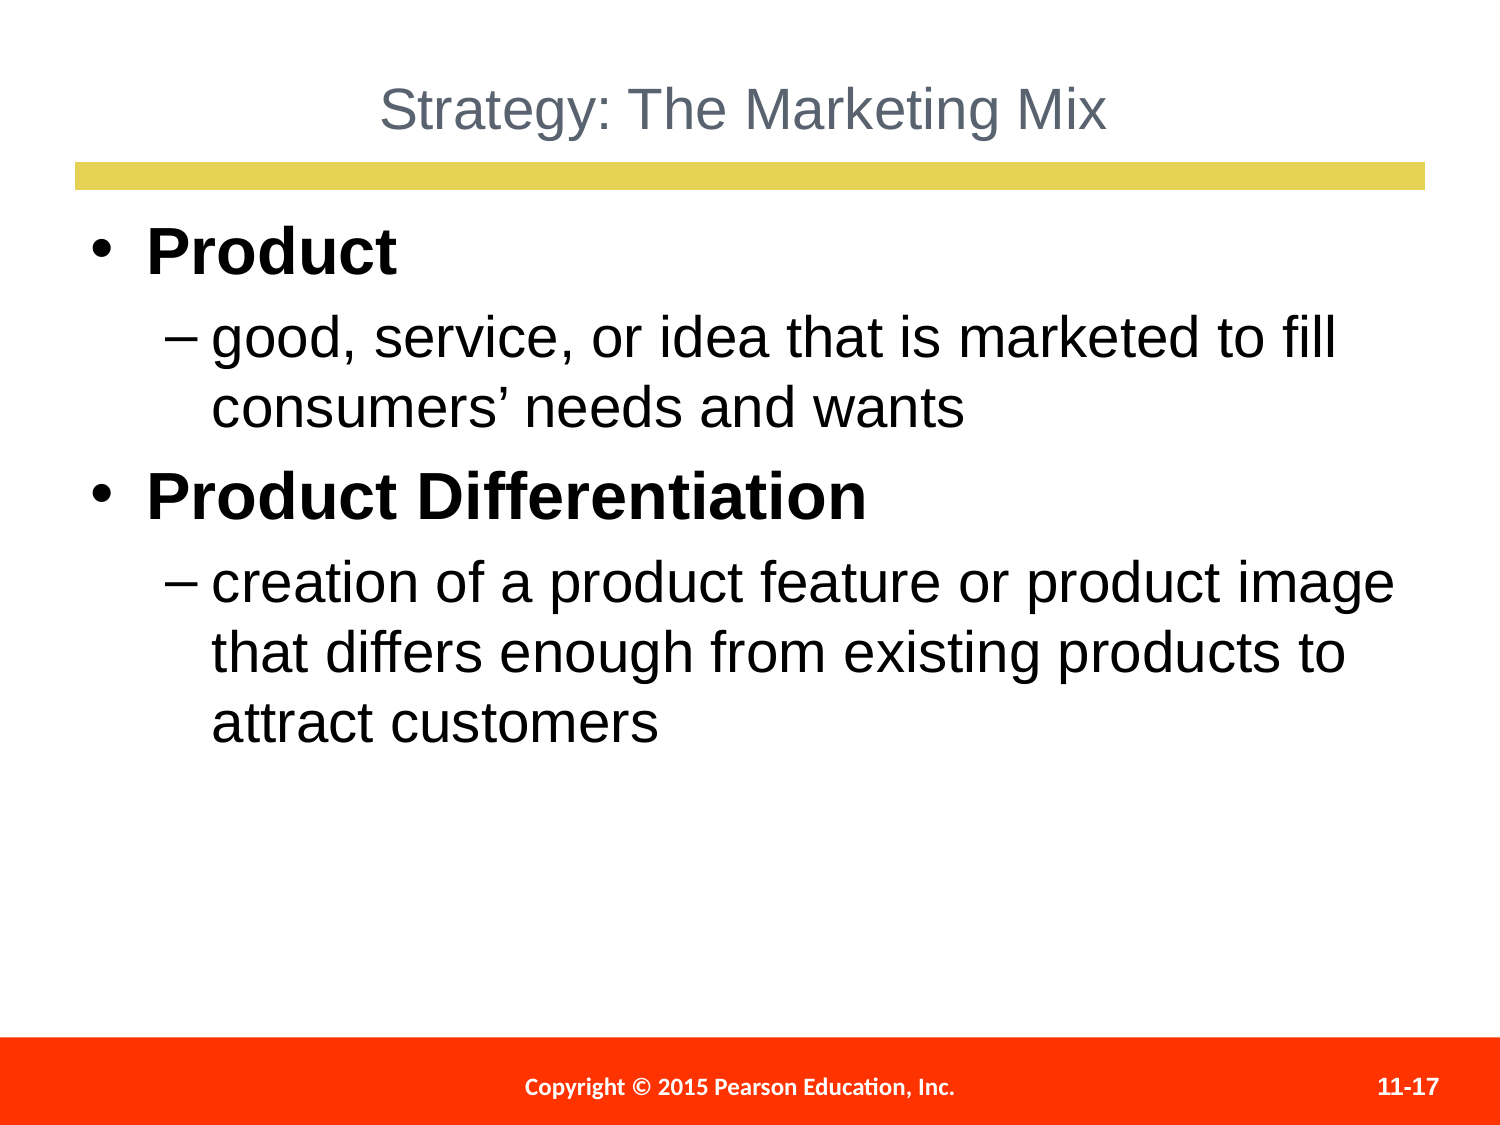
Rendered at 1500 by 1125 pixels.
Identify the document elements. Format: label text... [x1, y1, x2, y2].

list Product good, service, or idea that is marketed to fill consumers’ needs and wants Product Differentiation creation of a product feature or product image that differs enough from existing products to attract customers [74, 199, 1426, 1006]
title Strategy: The Marketing Mix [49, 12, 1438, 201]
